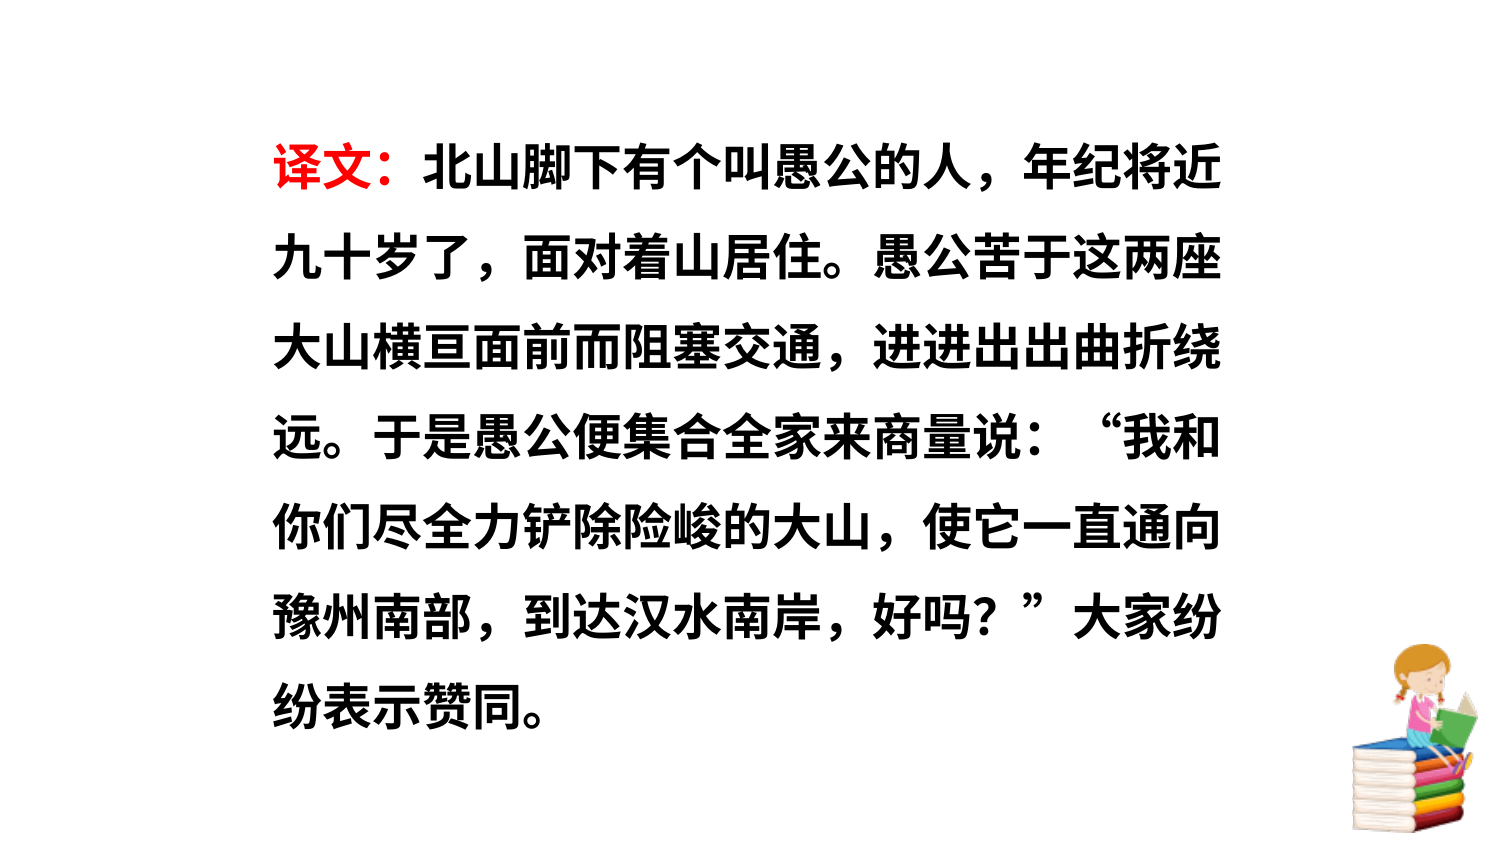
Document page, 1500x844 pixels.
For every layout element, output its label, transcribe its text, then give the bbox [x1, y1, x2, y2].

picture [1352, 644, 1478, 833]
text_box 译文：北山脚下有个叫愚公的人，年纪将近九十岁了，面对着山居住。愚公苦于这两座大山横亘面前而阻塞交通，进进出出曲折绕远。于是愚公便集合全家来商量说：“我和你们尽全力铲除险峻的大山，使它一直通向豫州南部，到达汉水南岸，好吗？”大家纷纷表示赞同。 [257, 98, 1243, 743]
